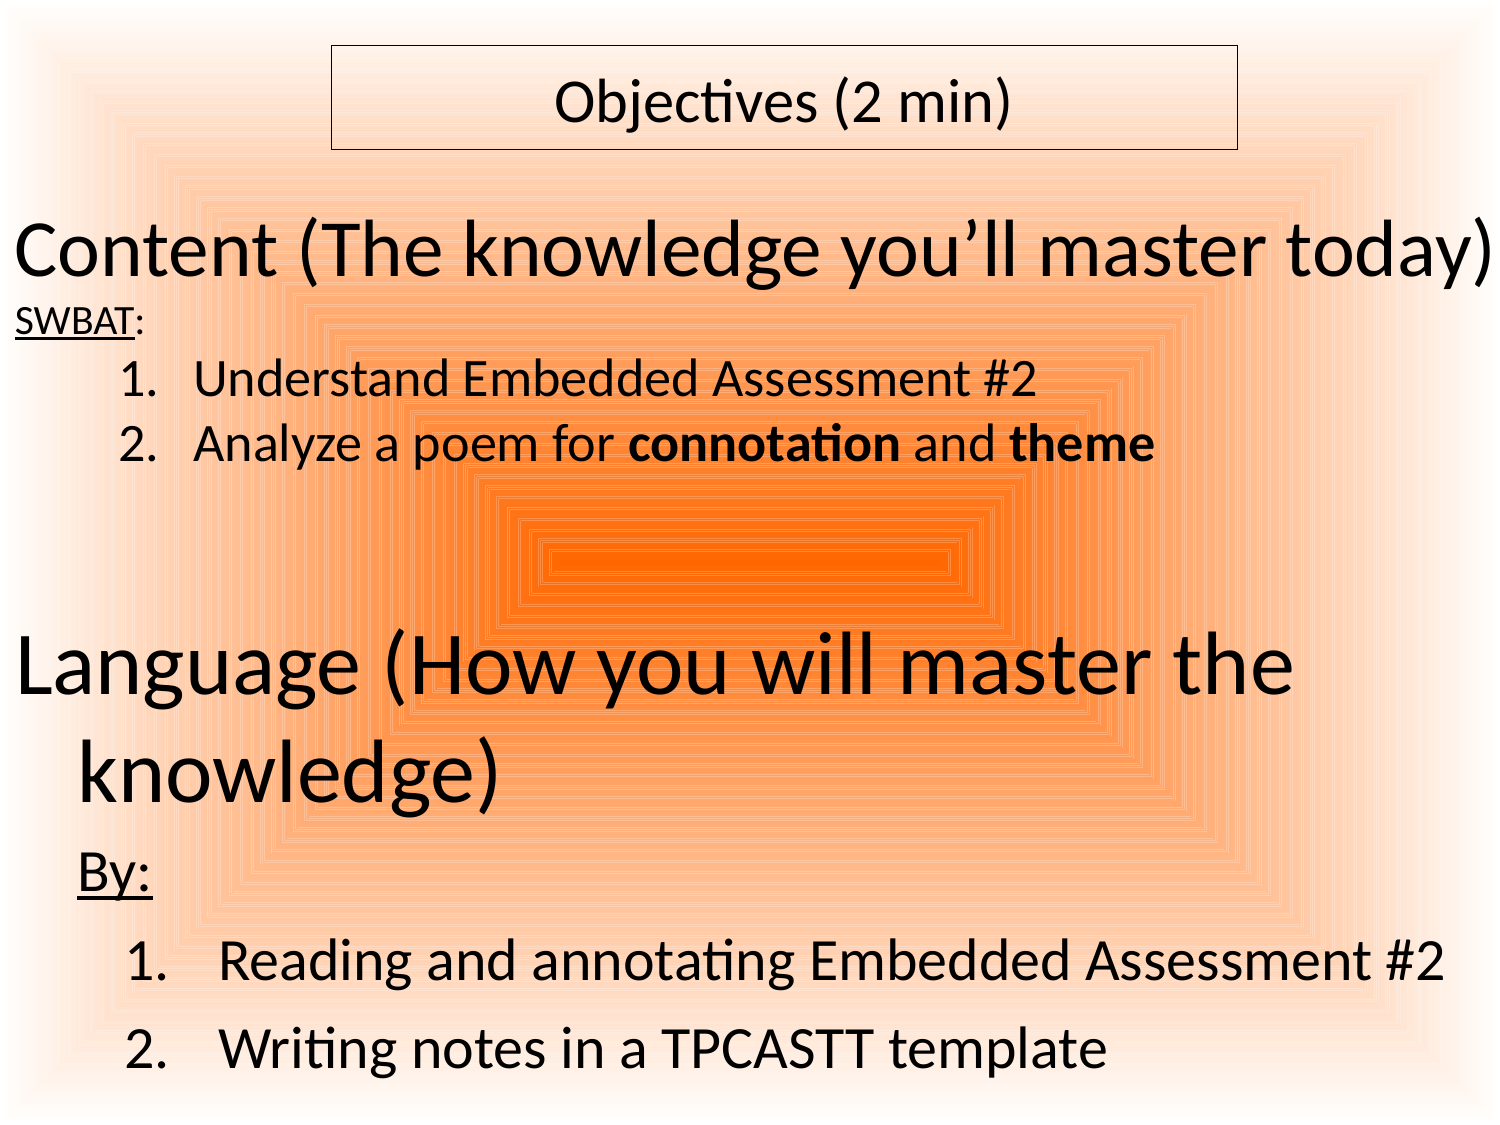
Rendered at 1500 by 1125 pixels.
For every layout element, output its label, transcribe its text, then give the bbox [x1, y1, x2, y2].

list Language (How you will master the knowledge) By: Reading and annotating Embedded Assessment #2 Writing notes in a TPCASTT template [0, 605, 1500, 1125]
text_box Content (The knowledge you’ll master today) SWBAT: Understand Embedded Assessment #2 Analyze a poem for connotation and theme [0, 187, 1500, 605]
title Objectives (2 min) [331, 45, 1238, 150]
